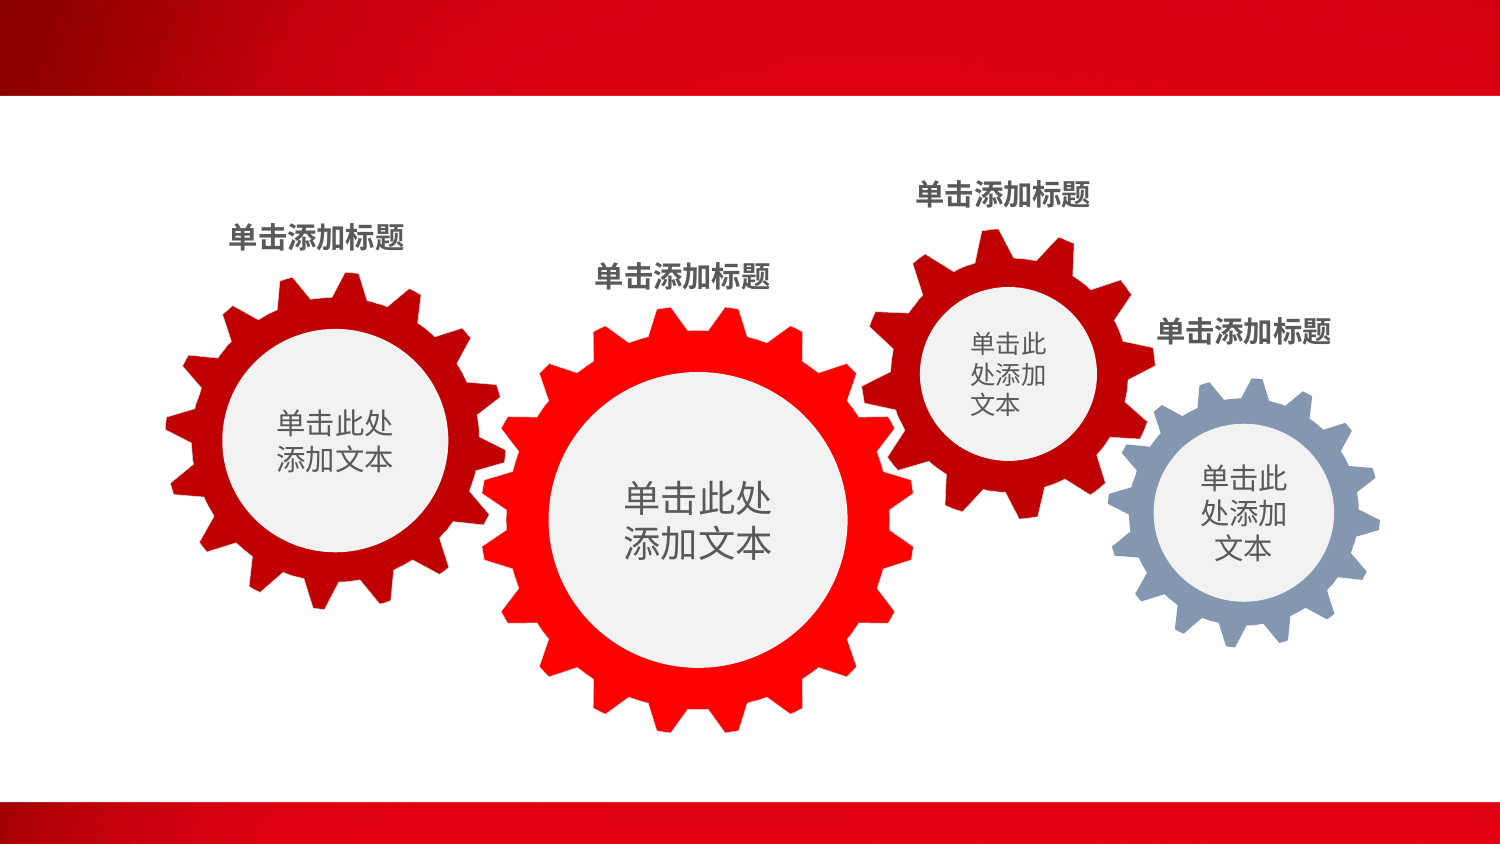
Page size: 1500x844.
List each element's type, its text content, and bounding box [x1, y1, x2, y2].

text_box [1107, 378, 1380, 648]
text_box 单击添加标题 [1156, 305, 1368, 356]
picture [0, 803, 1500, 844]
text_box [481, 307, 914, 733]
text_box 单击添加标题 [861, 168, 1146, 219]
picture [0, 0, 1500, 95]
text_box 单击添加标题 [541, 250, 825, 301]
text_box 单击添加标题 [174, 212, 459, 263]
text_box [861, 228, 1156, 520]
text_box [165, 272, 506, 610]
